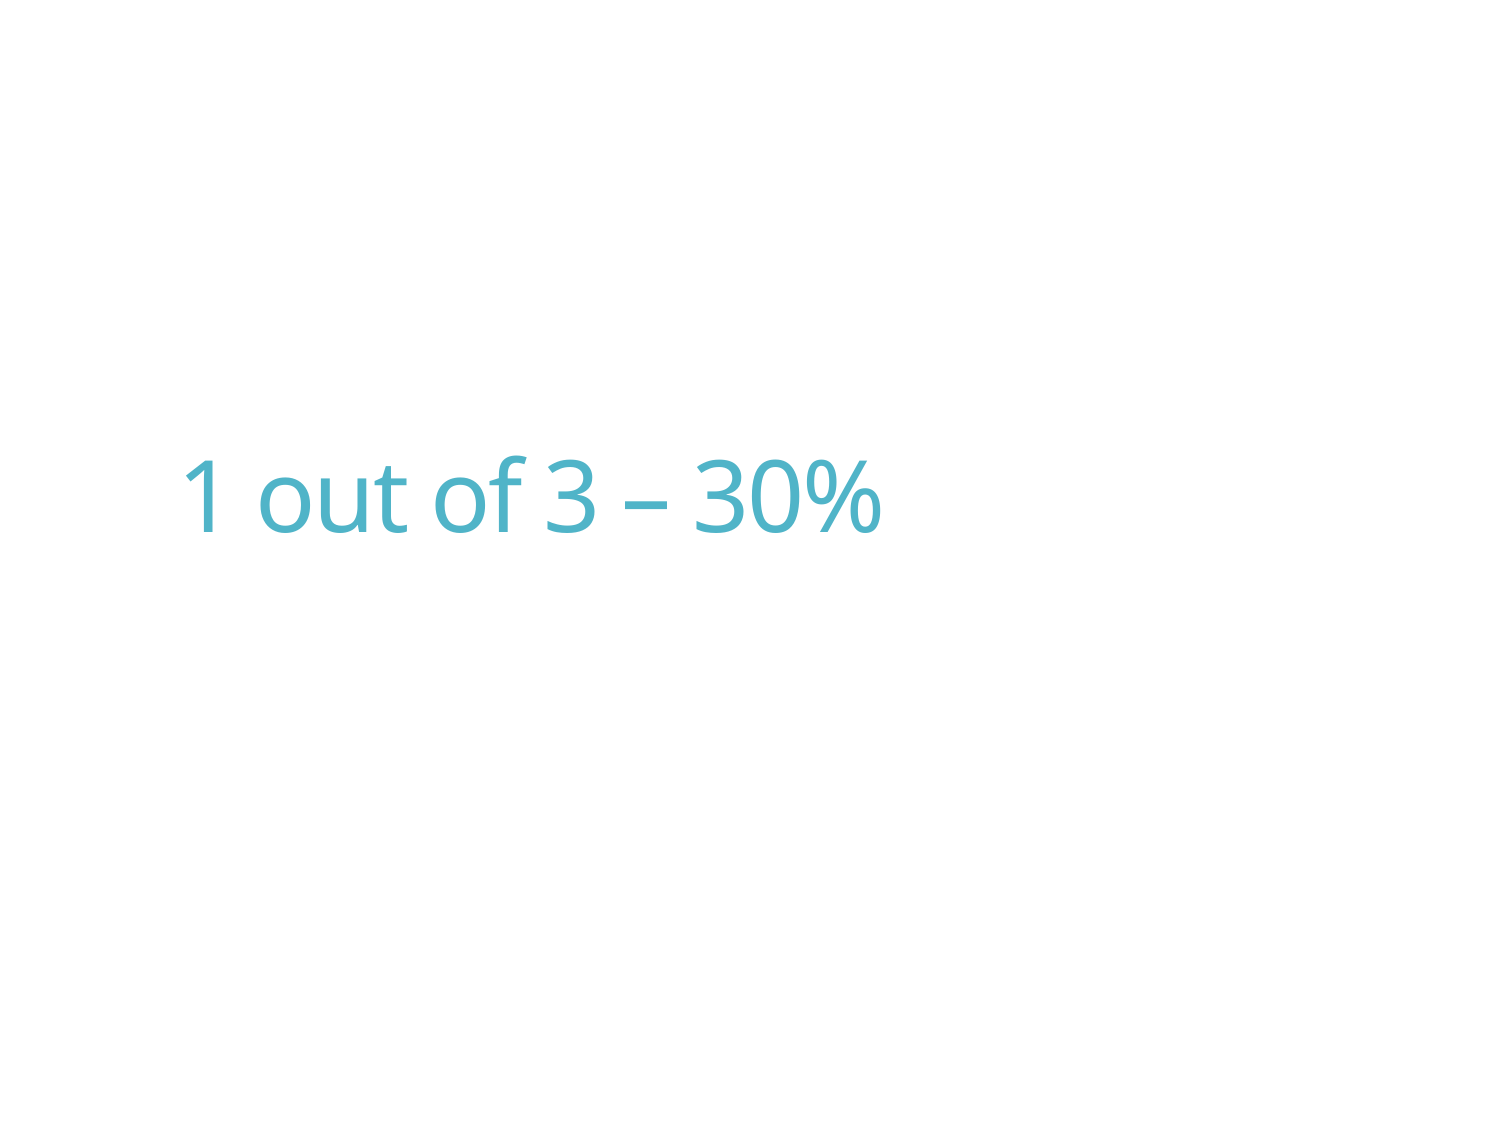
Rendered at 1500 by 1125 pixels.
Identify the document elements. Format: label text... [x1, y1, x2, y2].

title 1 out of 3 – 30% [162, 425, 1438, 575]
